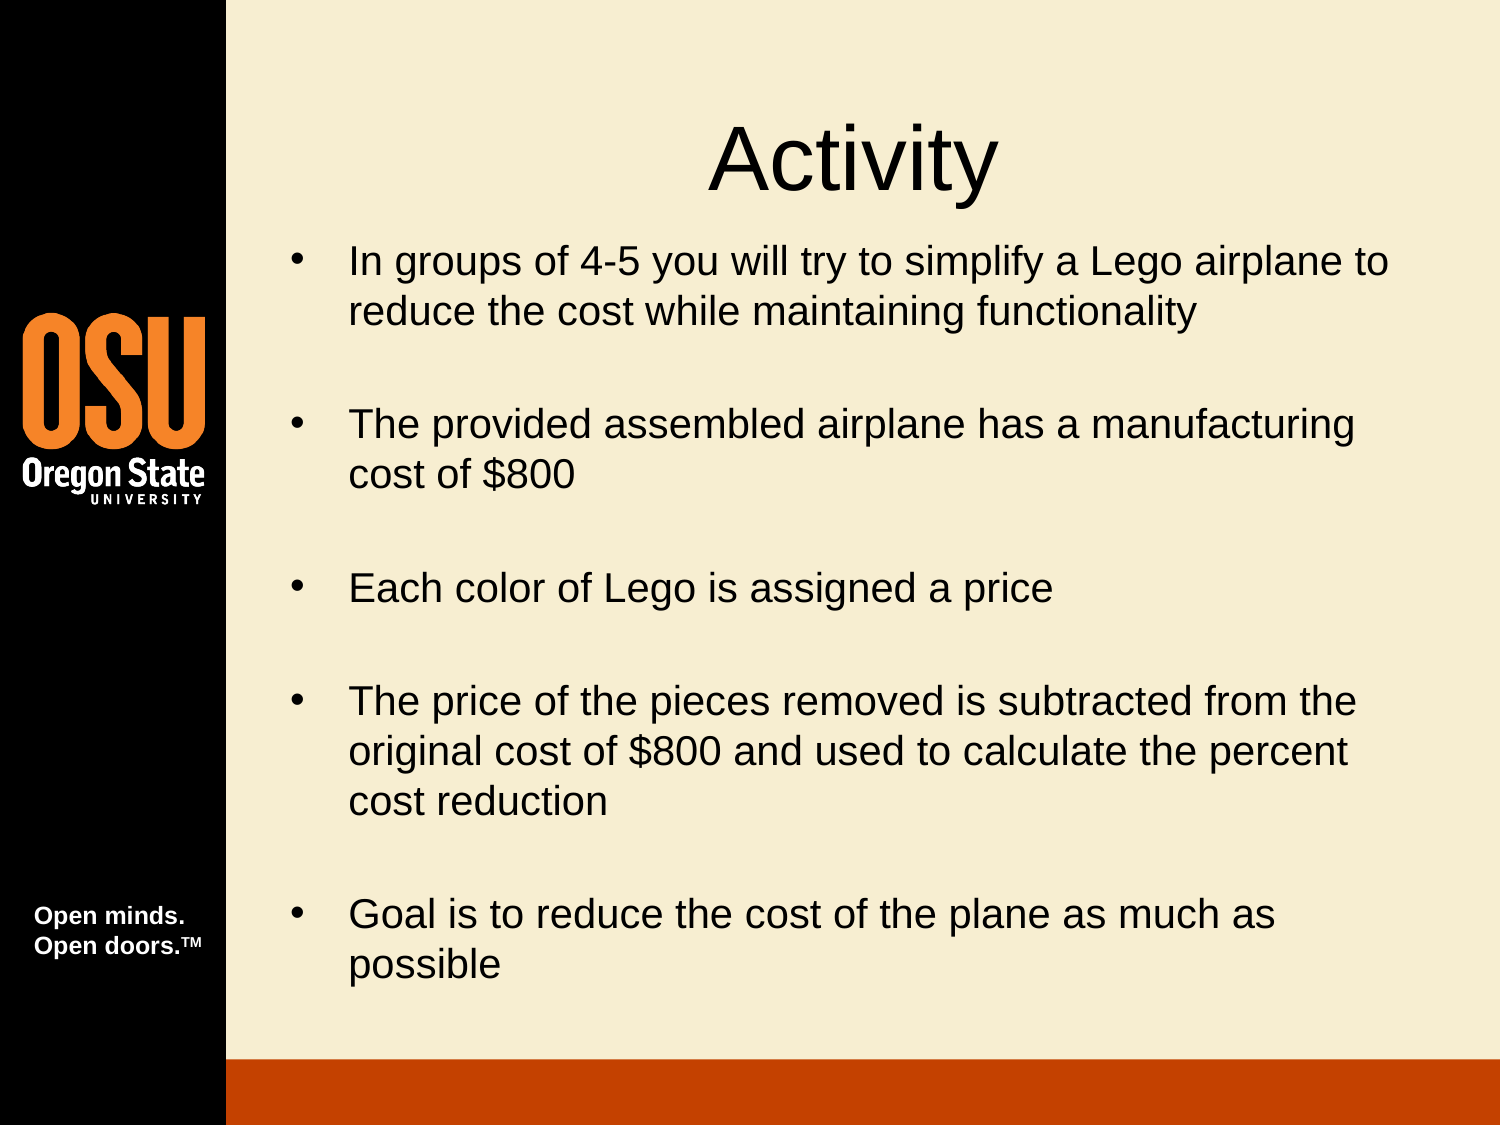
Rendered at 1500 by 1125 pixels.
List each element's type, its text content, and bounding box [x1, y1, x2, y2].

title Activity [243, 60, 1465, 248]
list In groups of 4-5 you will try to simplify a Lego airplane to reduce the cost while maintaining functionality The provided assembled airplane has a manufacturing cost of $800 Each color of Lego is assigned a price The price of the pieces removed is subtracted from the original cost of $800 and used to calculate the percent cost reduction Goal is to reduce the cost of the plane as much as possible [258, 218, 1450, 1036]
picture [7, 297, 219, 524]
